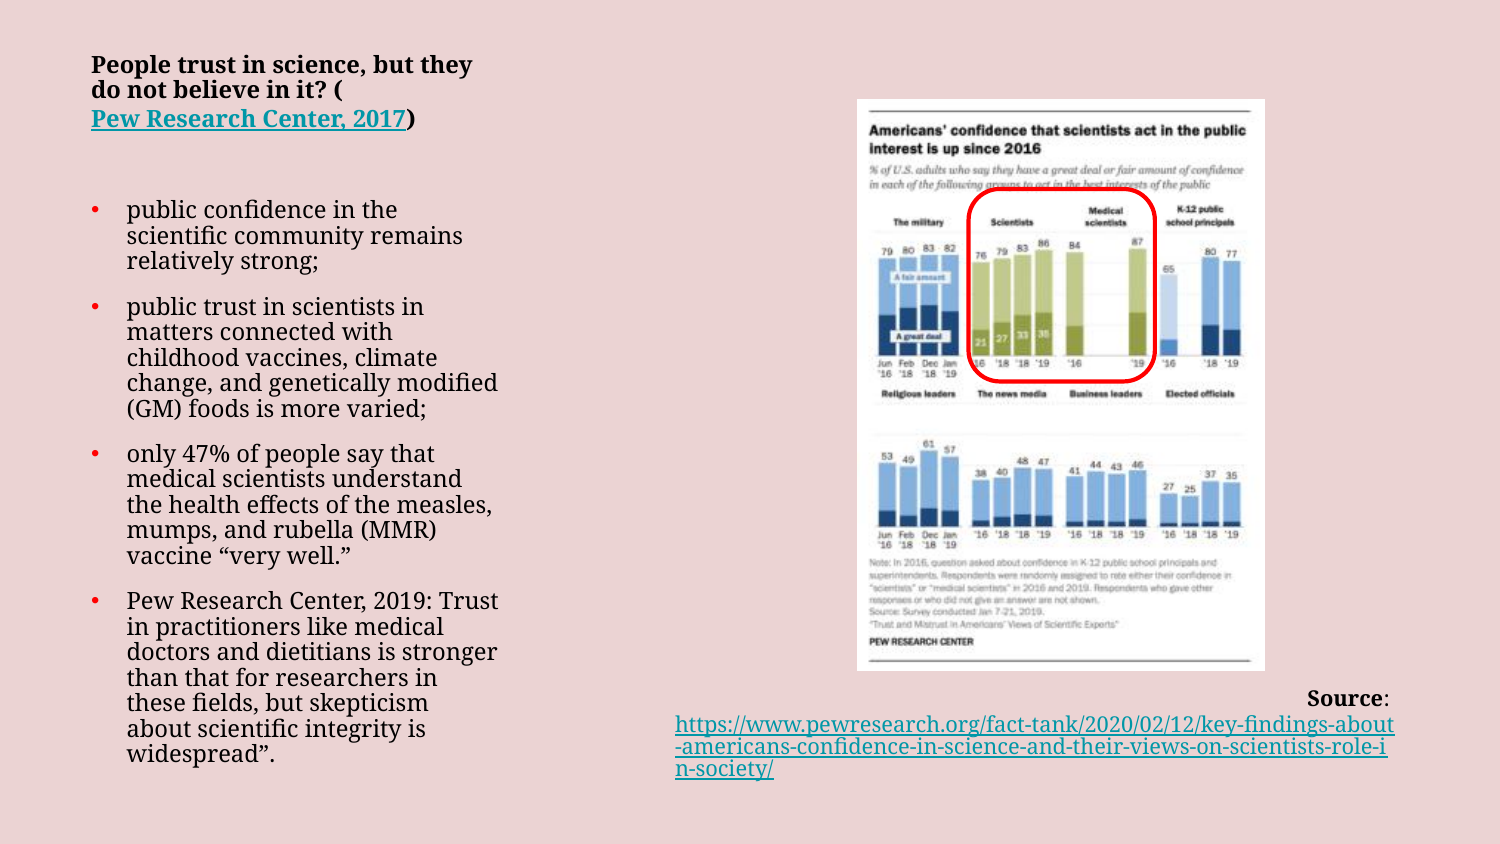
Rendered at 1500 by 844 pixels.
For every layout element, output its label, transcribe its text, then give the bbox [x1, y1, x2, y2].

picture [857, 99, 1266, 672]
text_box People trust in science, but they do not believe in it? (Pew Research Center, 2017) public confidence in the scientific community remains relatively strong; public trust in scientists in matters connected with childhood vaccines, climate change, and genetically modified (GM) foods is more varied; only 47% of people say that medical scientists understand the health effects of the measles, mumps, and rubella (MMR) vaccine “very well.” Pew Research Center, 2019: Trust in practitioners like medical doctors and dietitians is stronger than that for researchers in these fields, but skepticism about scientific integrity is widespread”. [79, 47, 512, 802]
text_box Source: https://www.pewresearch.org/fact-tank/2020/02/12/key-findings-about-americans-confidence-in-science-and-their-views-on-scientists-role-in-society/ [660, 677, 1411, 774]
